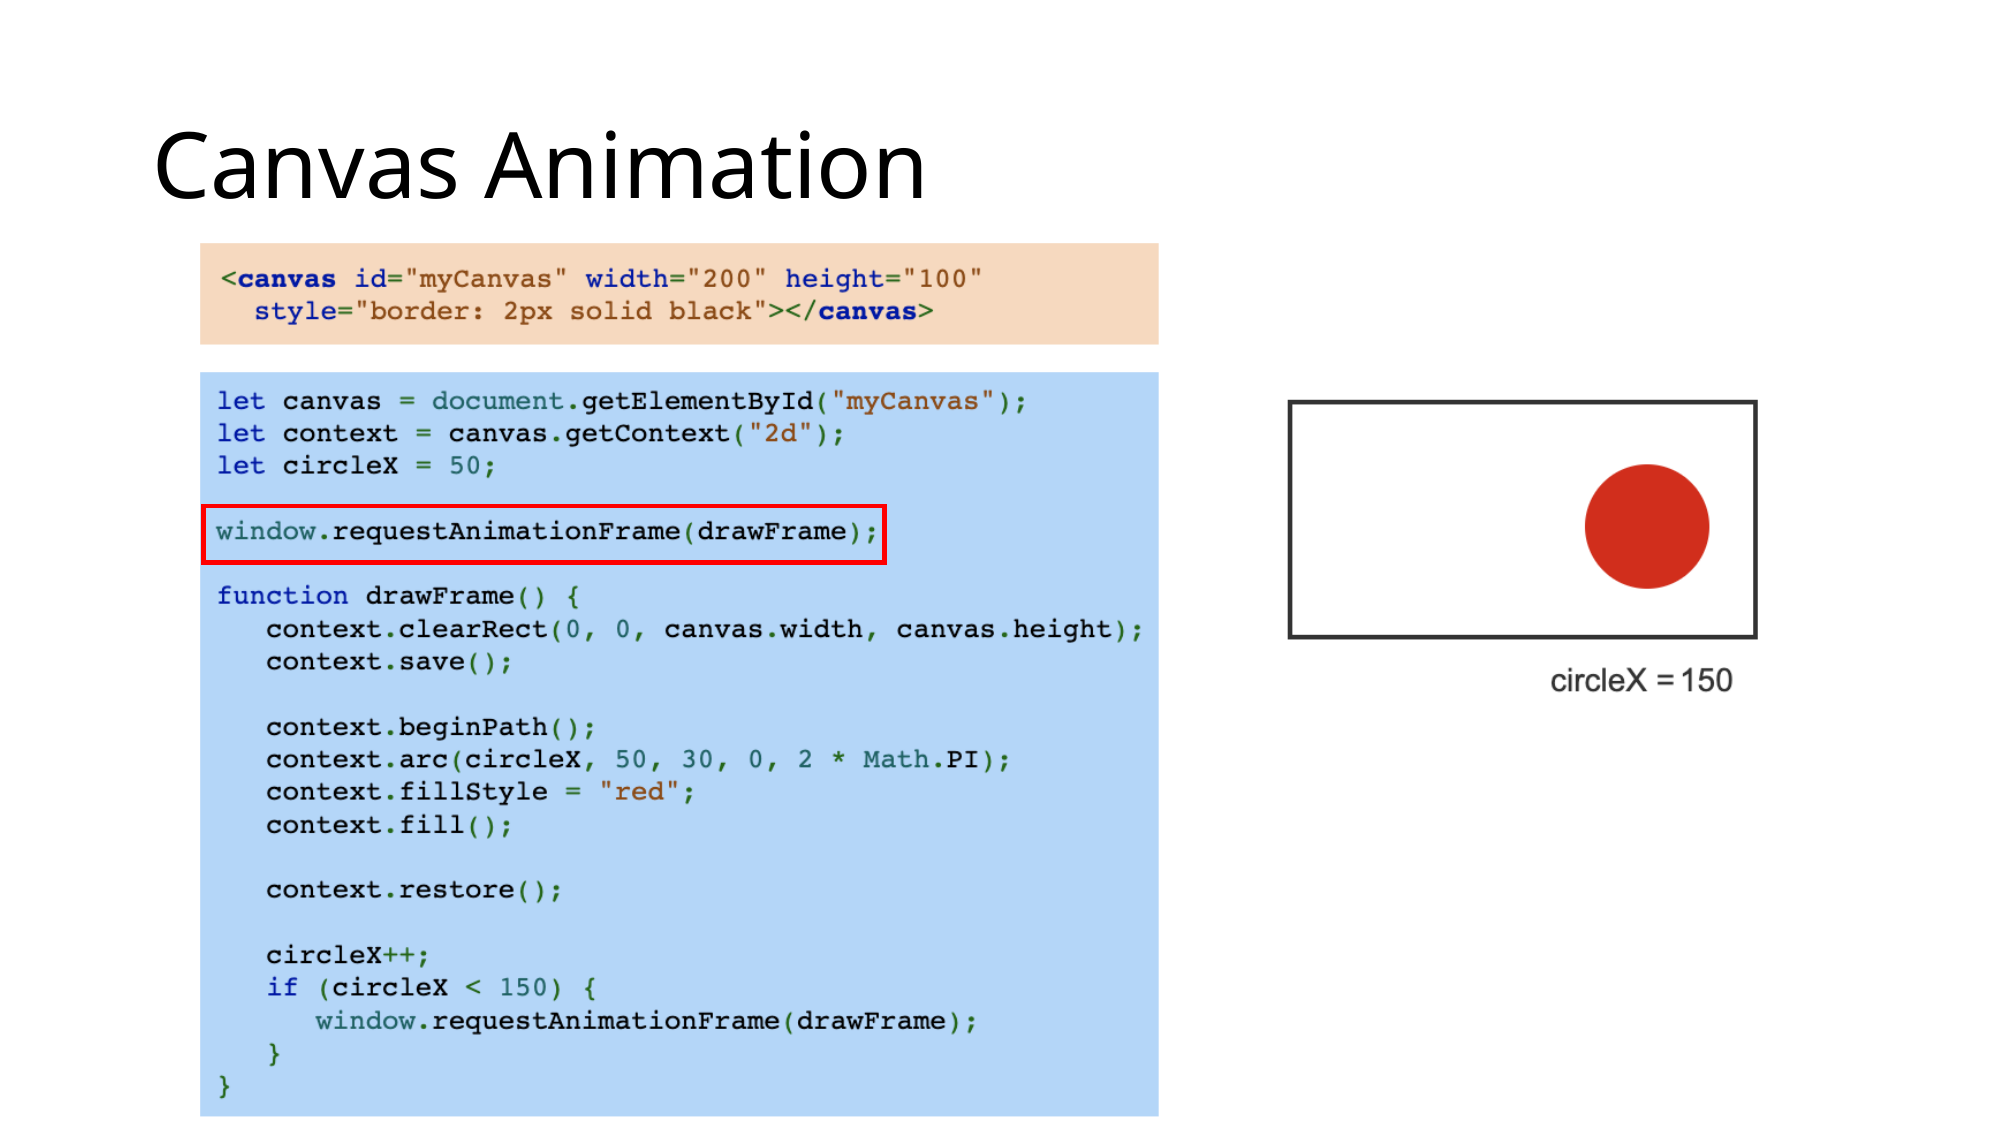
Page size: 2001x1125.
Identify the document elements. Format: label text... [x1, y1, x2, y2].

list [191, 234, 1774, 1125]
title Canvas Animation [137, 59, 1863, 278]
